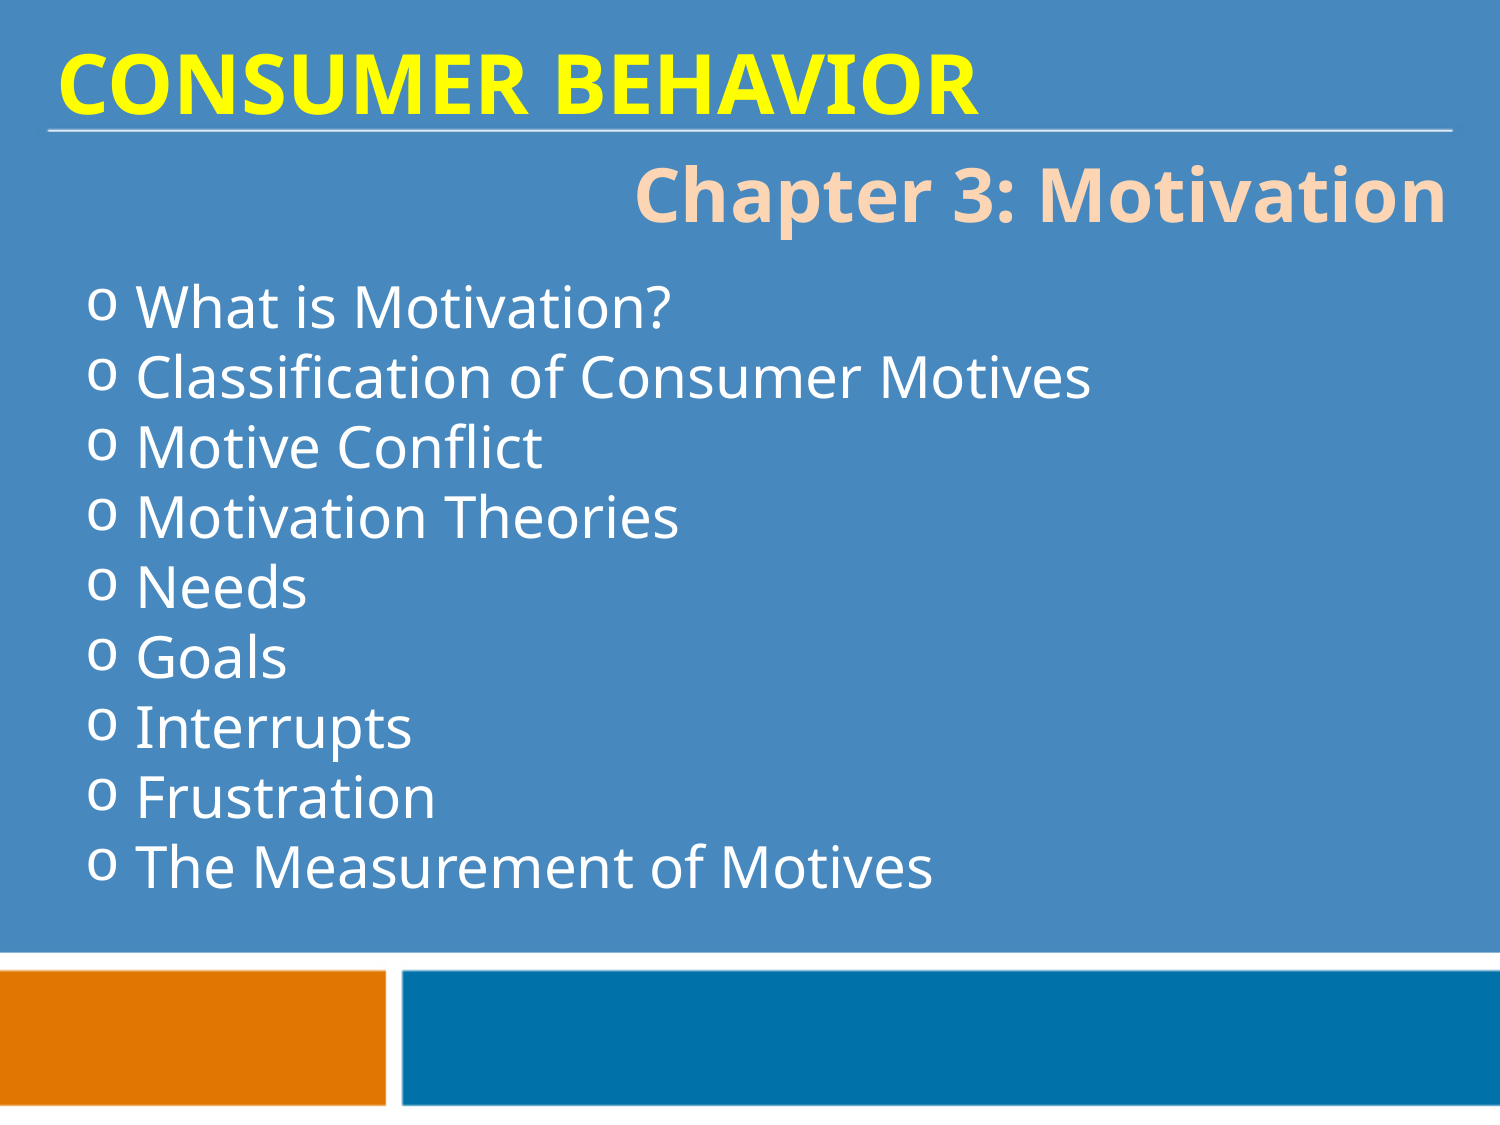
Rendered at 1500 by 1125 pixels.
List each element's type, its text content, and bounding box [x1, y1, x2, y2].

text_box Chapter 3: Motivation [0, 140, 1464, 246]
text_box CONSUMER BEHAVIOR [41, 23, 1459, 124]
picture [0, 0, 1500, 1125]
text_box What is Motivation? Classification of Consumer Motives Motive Conflict Motivation Theories Needs Goals Interrupts Frustration The Measurement of Motives [70, 262, 1454, 908]
